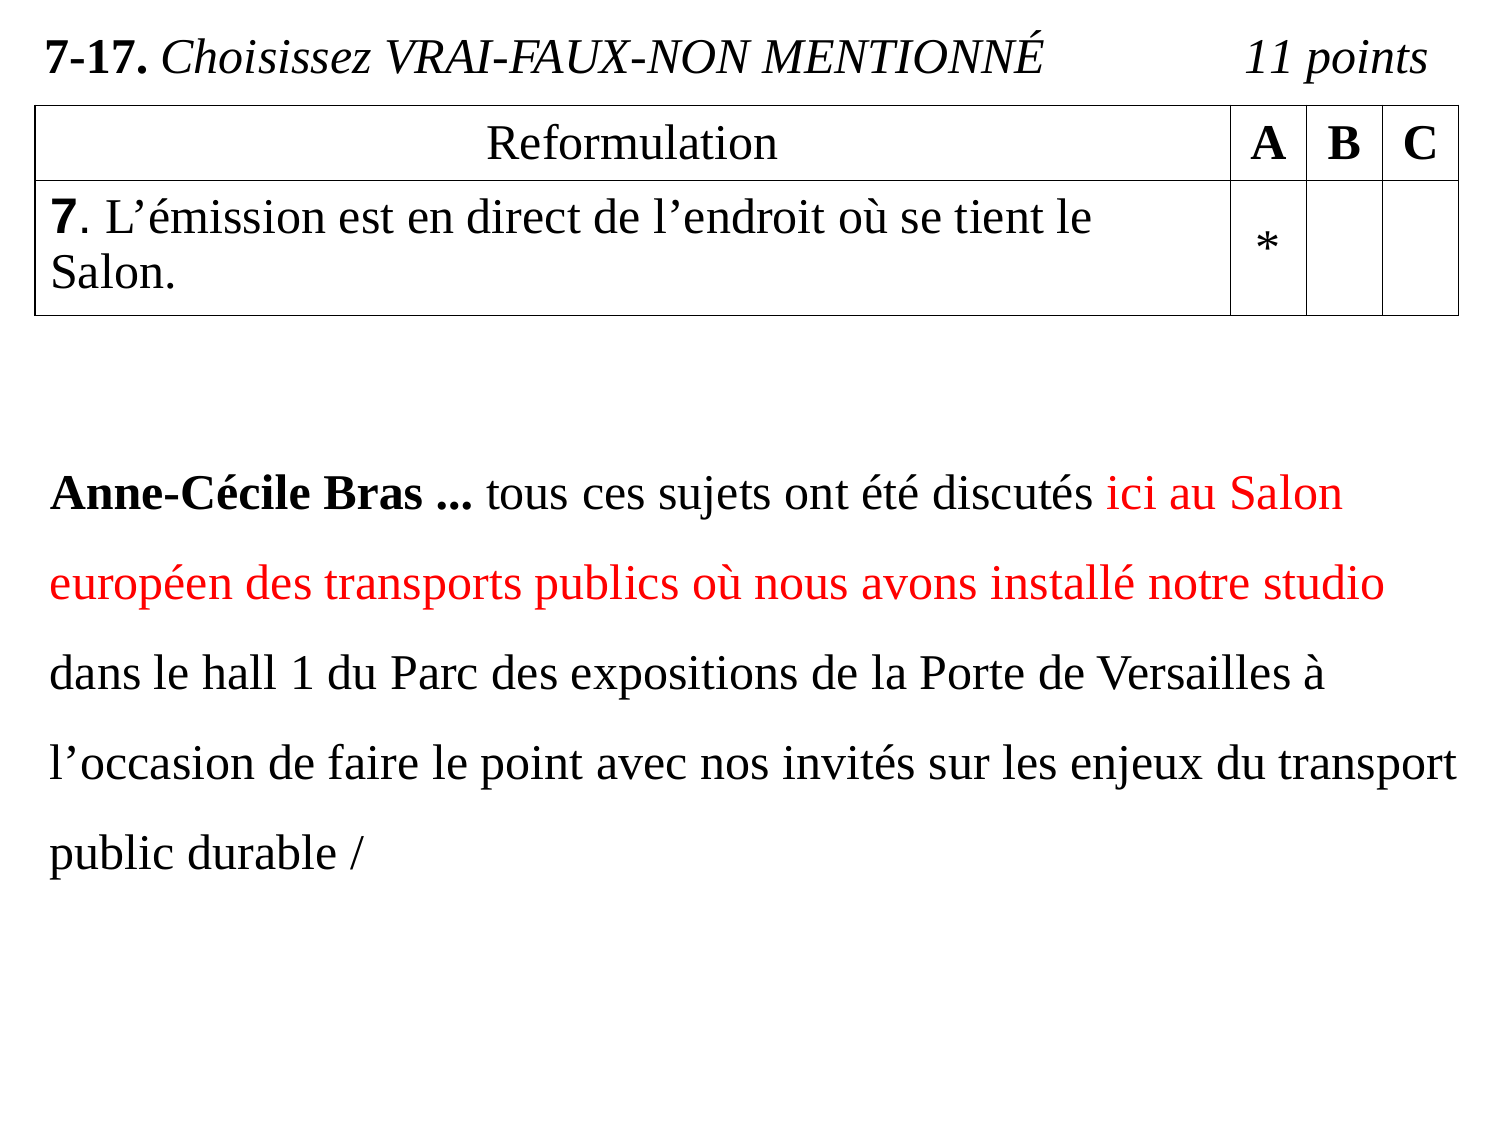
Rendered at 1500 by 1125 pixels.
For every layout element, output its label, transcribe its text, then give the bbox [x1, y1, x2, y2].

table_cell 7. L’émission est en direct de l’endroit où se tient le Salon. [36, 181, 1230, 315]
table_header B [1307, 106, 1382, 180]
table_header C [1383, 106, 1458, 180]
table_header A [1231, 106, 1306, 180]
text_box Аnne-Cécile Bras ... tous ces sujets ont été discutés ici au Salon européen des transports publics où nous avons installé notre studio dans le hall 1 du Parc des expositions de la Porte de Versailles à l’occasion de faire le point avec nos invités sur les enjeux du transport public durable / [35, 421, 1477, 887]
text_box 7-17. Choisissez VRAI-FAUX-NON MENTIONNÉ 11 points [29, 16, 1471, 92]
table_header Reformulation [36, 106, 1230, 180]
table_cell [1383, 181, 1458, 315]
table_cell [1307, 181, 1382, 315]
table_cell * [1231, 181, 1306, 315]
